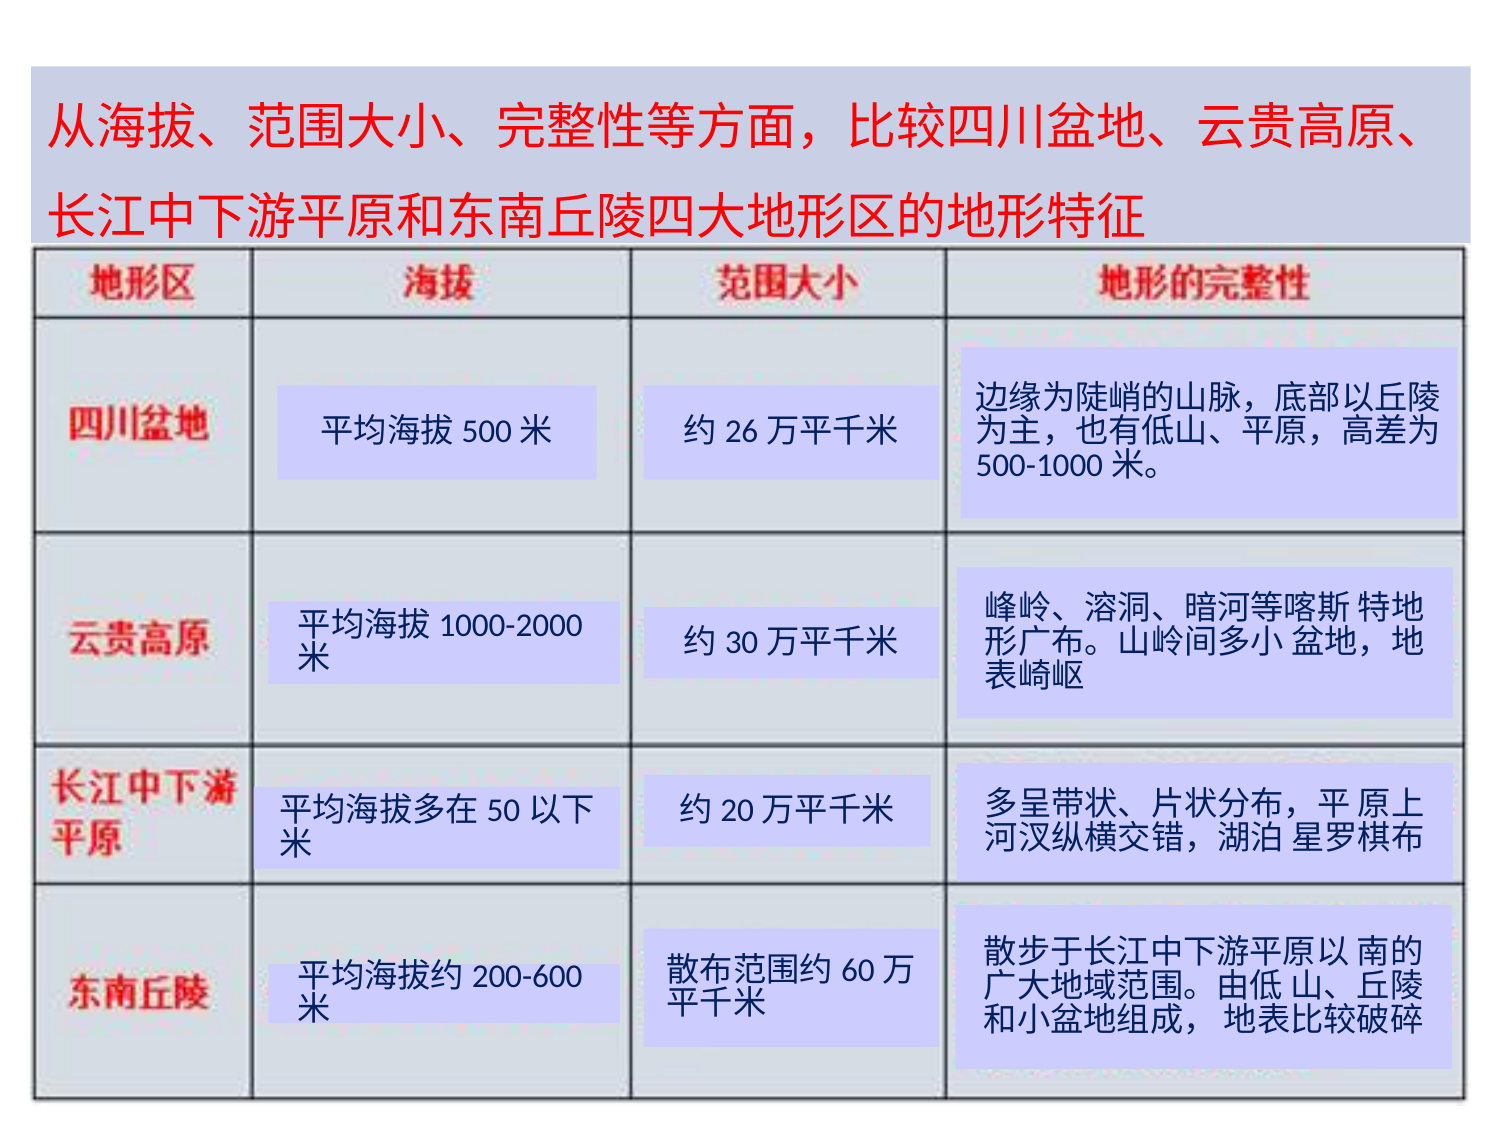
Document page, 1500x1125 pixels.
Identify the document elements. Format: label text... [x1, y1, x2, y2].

title 从海拔、范围大小、完整性等方面，比较四川盆地、云贵高原、长江中下游平原和东南丘陵四大地形区的地形特征 [30, 66, 1471, 243]
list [29, 243, 1471, 1107]
